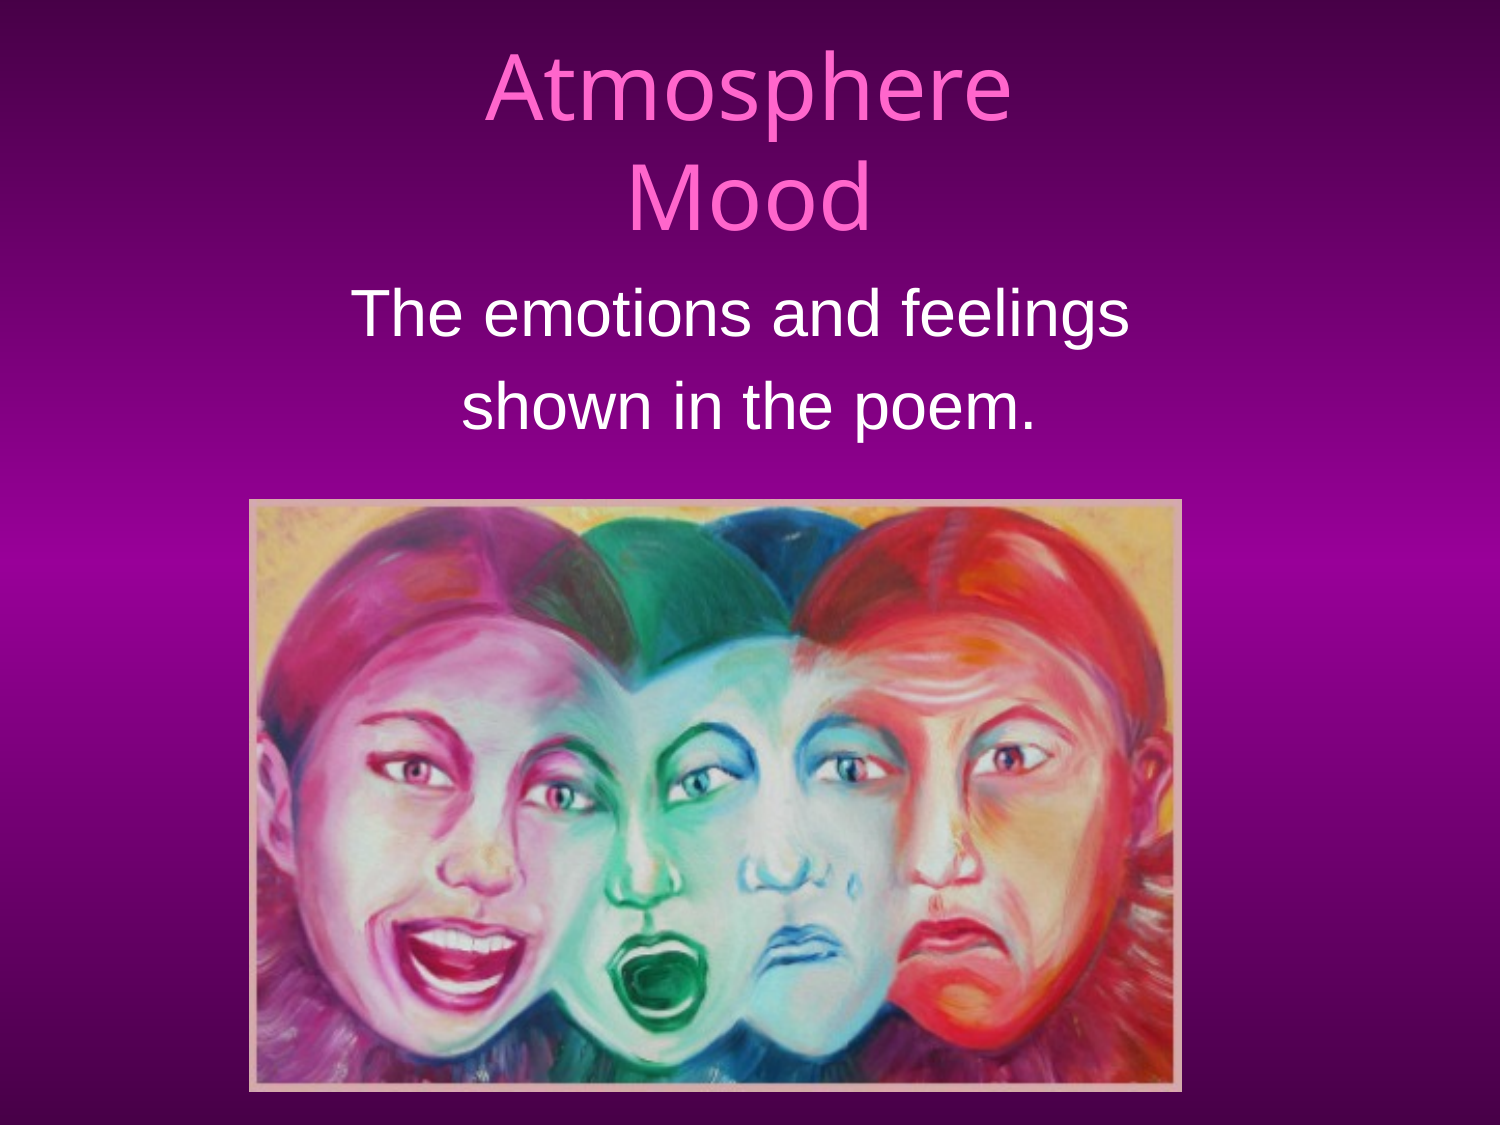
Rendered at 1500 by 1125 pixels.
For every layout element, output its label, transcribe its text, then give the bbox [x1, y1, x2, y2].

title Atmosphere Mood [74, 44, 1426, 233]
list The emotions and feelings shown in the poem. [74, 262, 1426, 863]
picture [249, 499, 1182, 1093]
